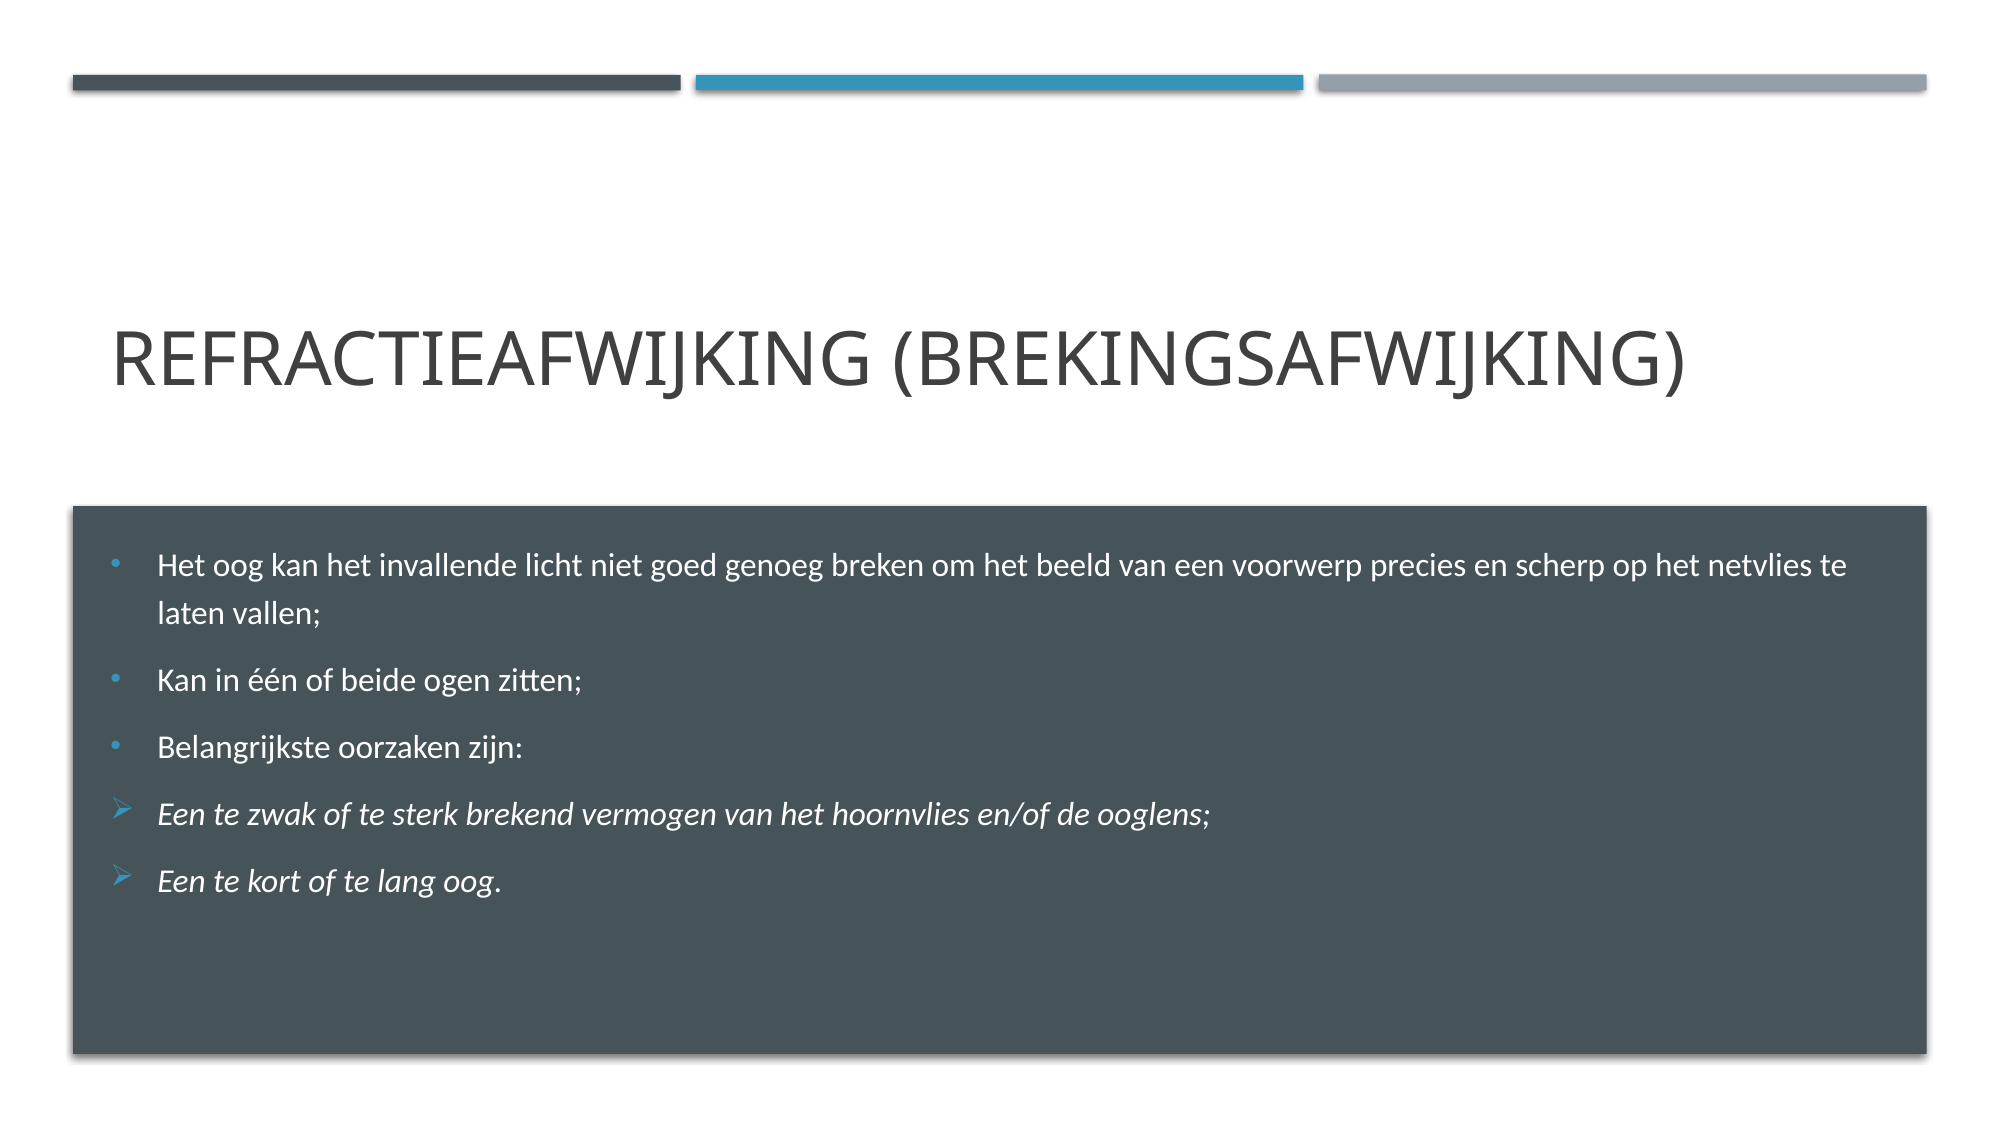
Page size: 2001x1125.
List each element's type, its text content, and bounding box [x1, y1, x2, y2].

subtitle Het oog kan het invallende licht niet goed genoeg breken om het beeld van een voorwerp precies en scherp op het netvlies te laten vallen; Kan in één of beide ogen zitten; Belangrijkste oorzaken zijn: Een te zwak of te sterk brekend vermogen van het hoornvlies en/of de ooglens; Een te kort of te lang oog. [95, 528, 1899, 1030]
title Refractieafwijking (Brekingsafwijking) [95, 167, 1899, 410]
